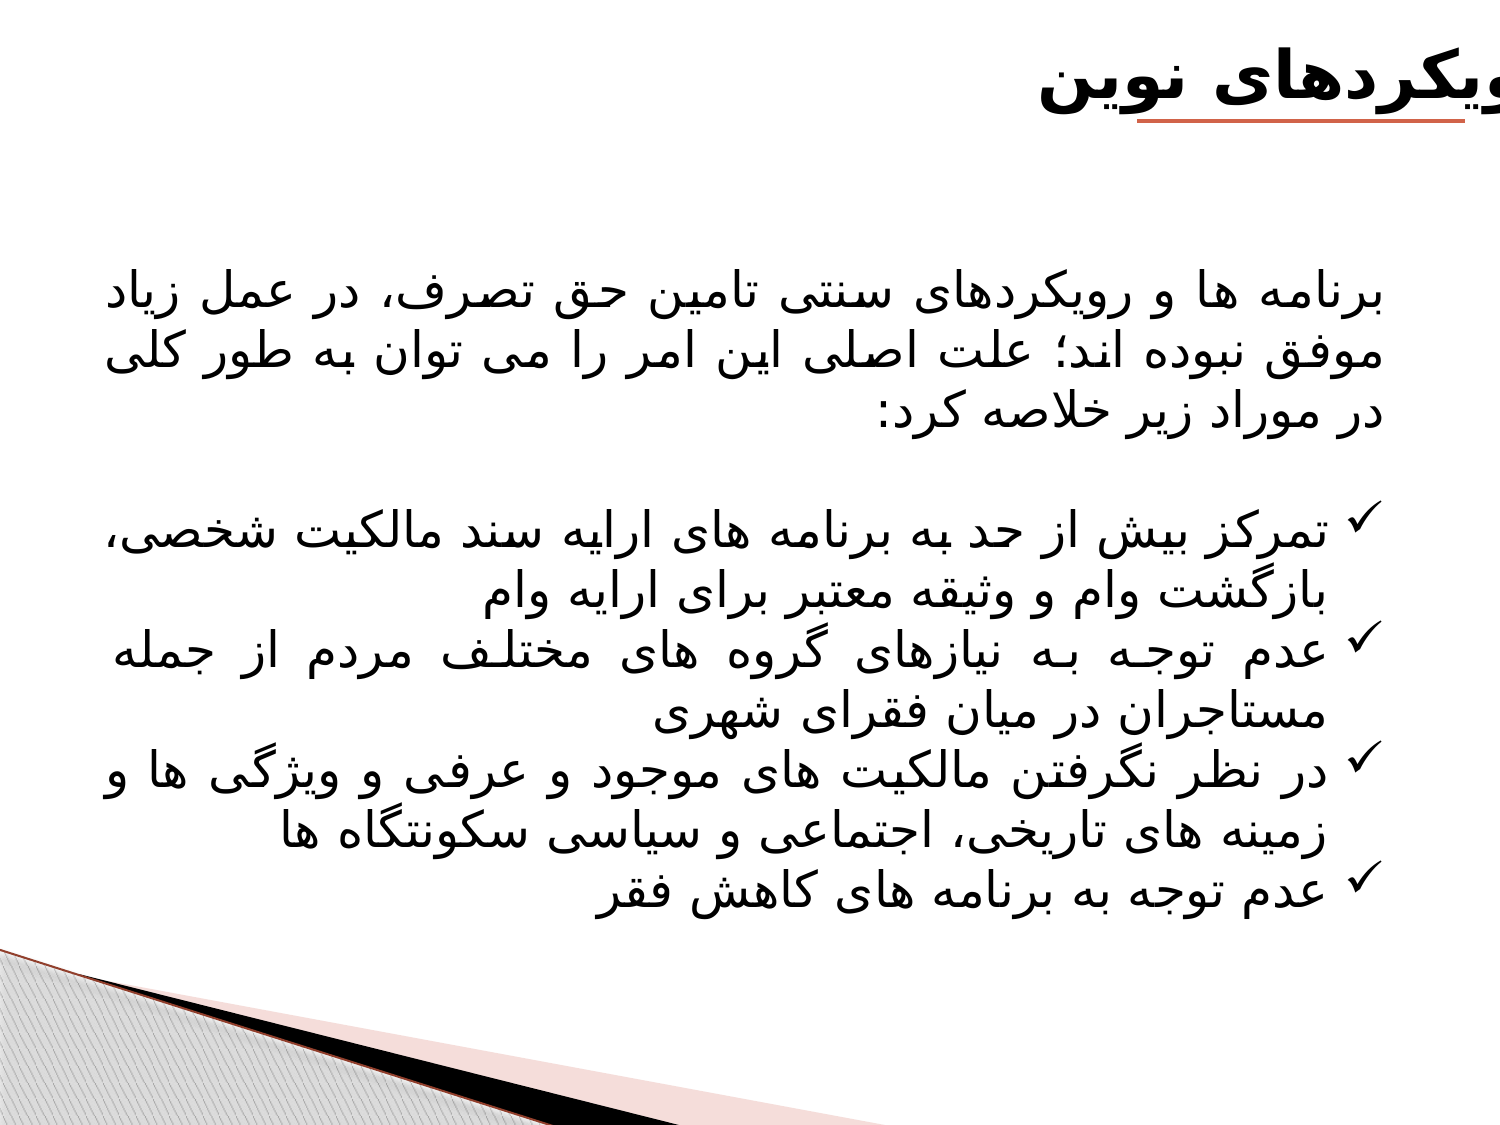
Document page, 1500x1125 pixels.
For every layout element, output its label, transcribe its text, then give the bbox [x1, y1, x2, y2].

text_box رویکردهای نوین [1022, 24, 1500, 120]
text_box برنامه ها و رویکردهای سنتی تامین حق تصرف، در عمل زیاد موفق نبوده اند؛ علت اصلی این امر را می توان به طور کلی در موراد زیر خلاصه کرد: تمرکز بیش از حد به برنامه های ارایه سند مالکیت شخصی، بازگشت وام و وثیقه معتبر برای ارایه وام عدم توجه به نیازهای گروه های مختلف مردم از جمله مستاجران در میان فقرای شهری در نظر نگرفتن مالکیت های موجود و عرفی و ویژگی ها و زمینه های تاریخی، اجتماعی و سیاسی سکونتگاه ها عدم توجه به برنامه های کاهش فقر [87, 249, 1400, 925]
